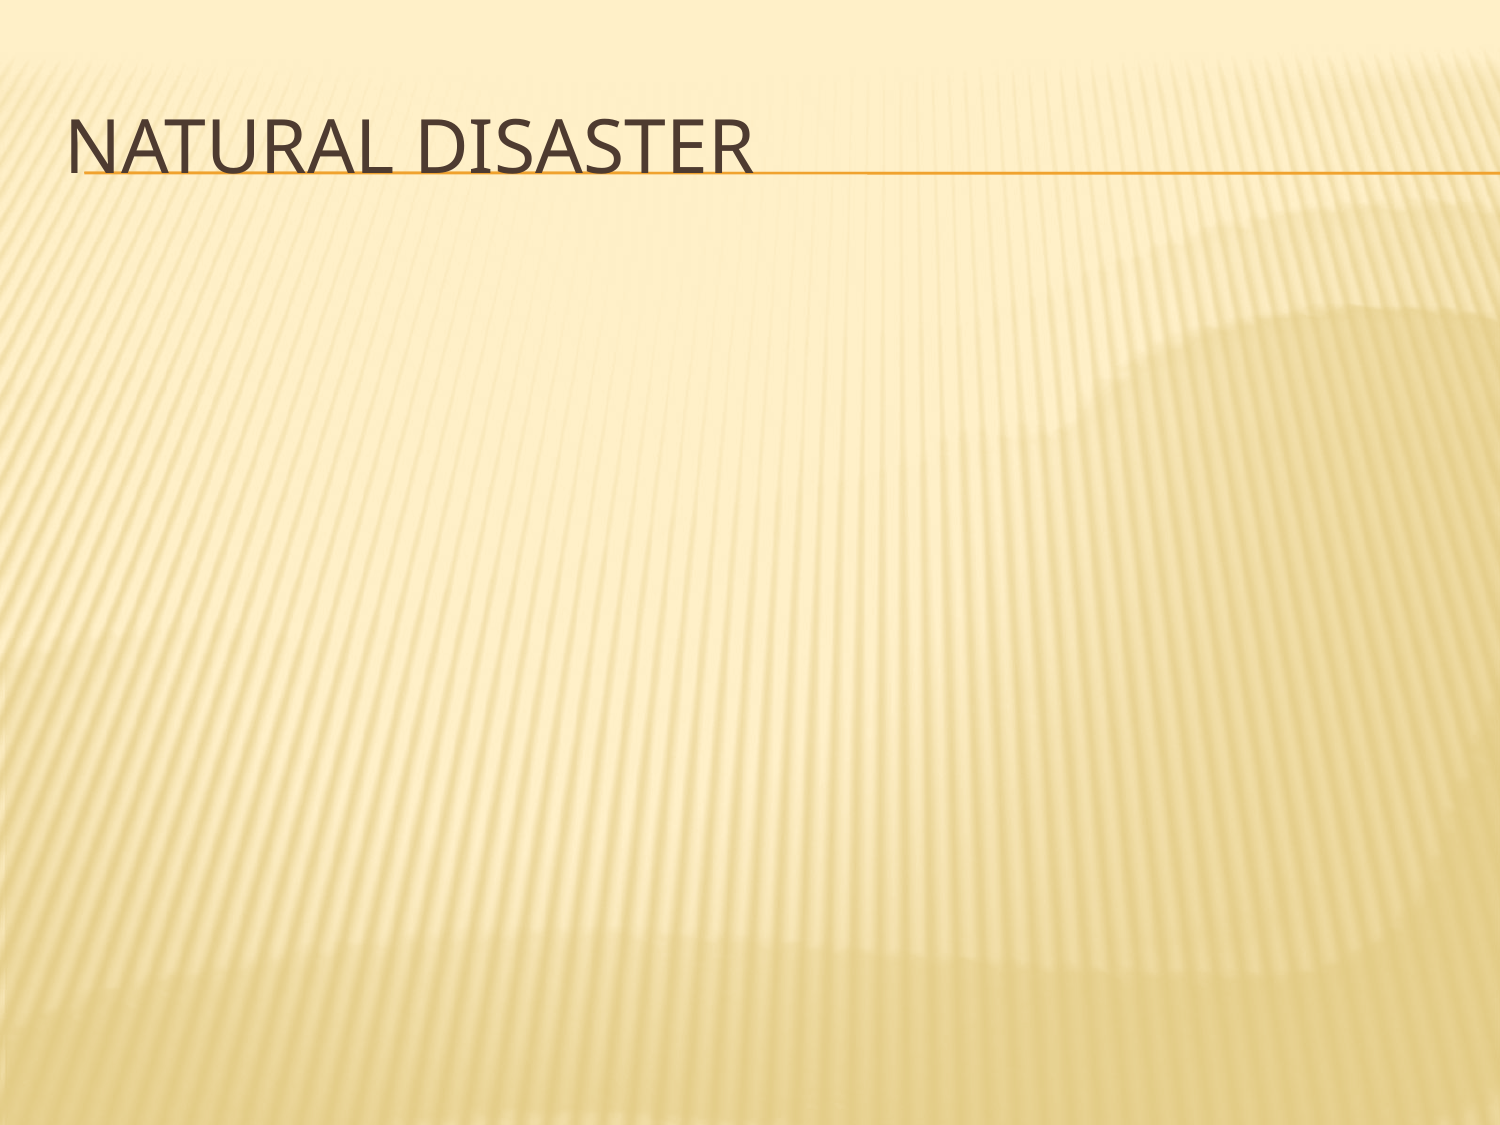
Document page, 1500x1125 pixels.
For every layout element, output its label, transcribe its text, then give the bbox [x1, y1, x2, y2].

title Natural Disaster [50, 75, 1475, 213]
